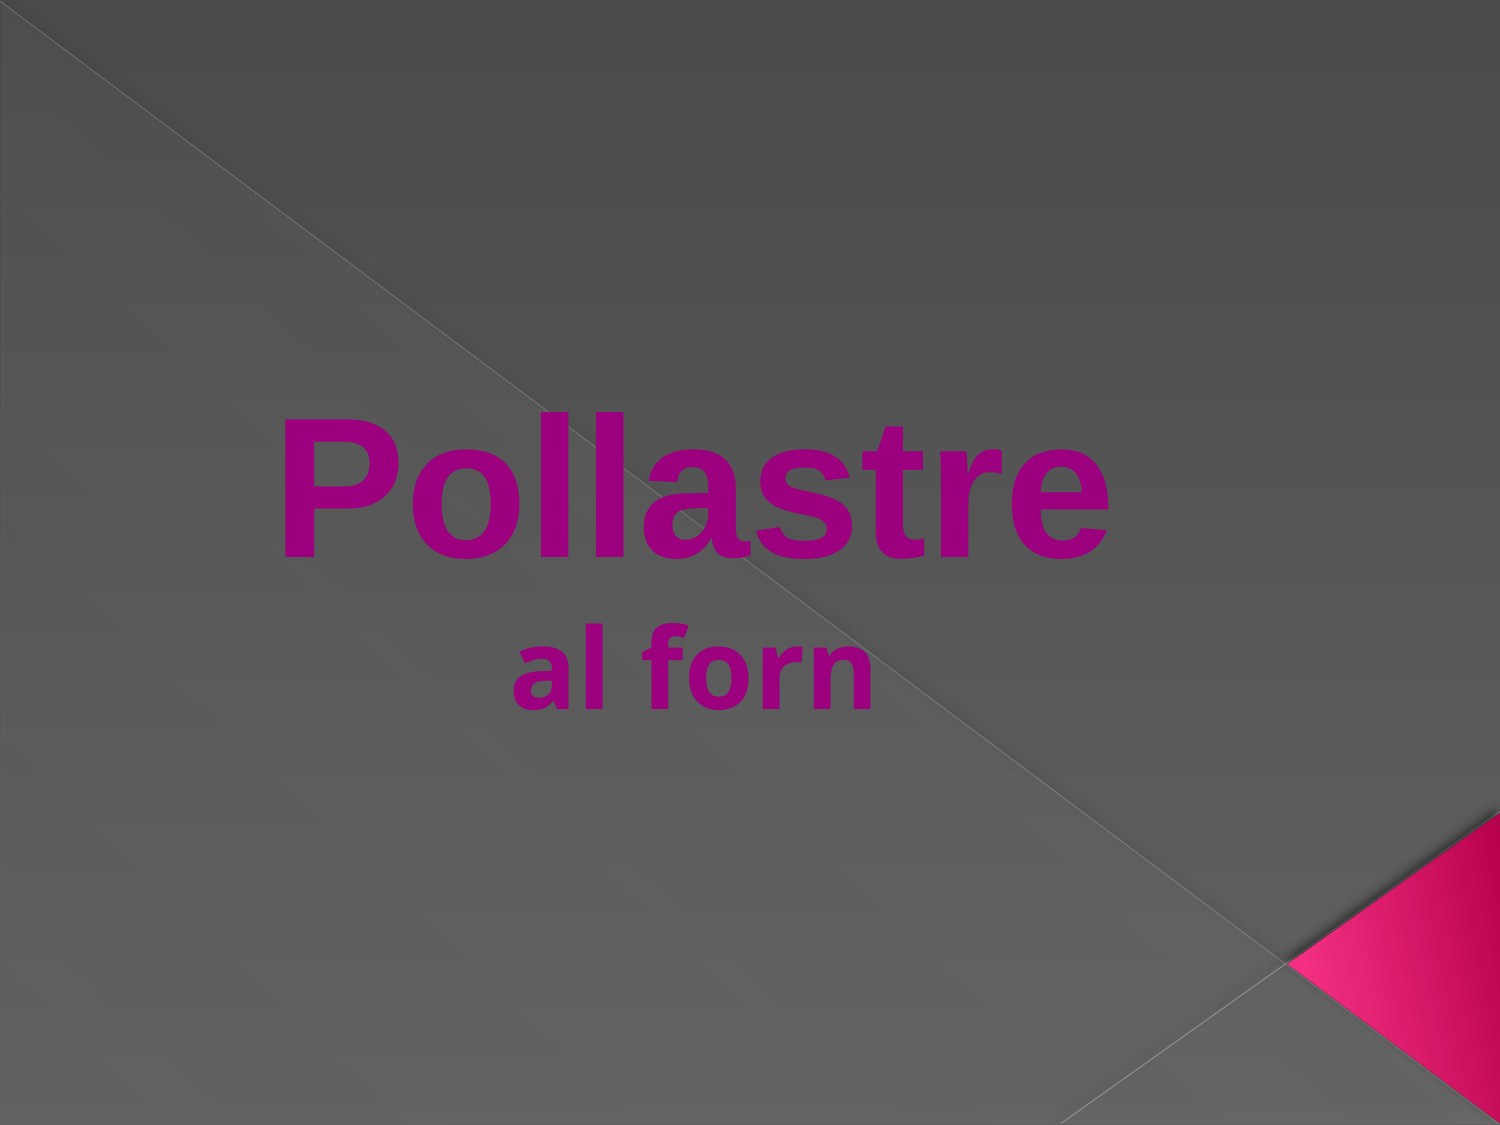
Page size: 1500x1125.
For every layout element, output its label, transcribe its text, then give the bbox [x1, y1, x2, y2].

text_box Pollastre al forn [206, 349, 1183, 740]
